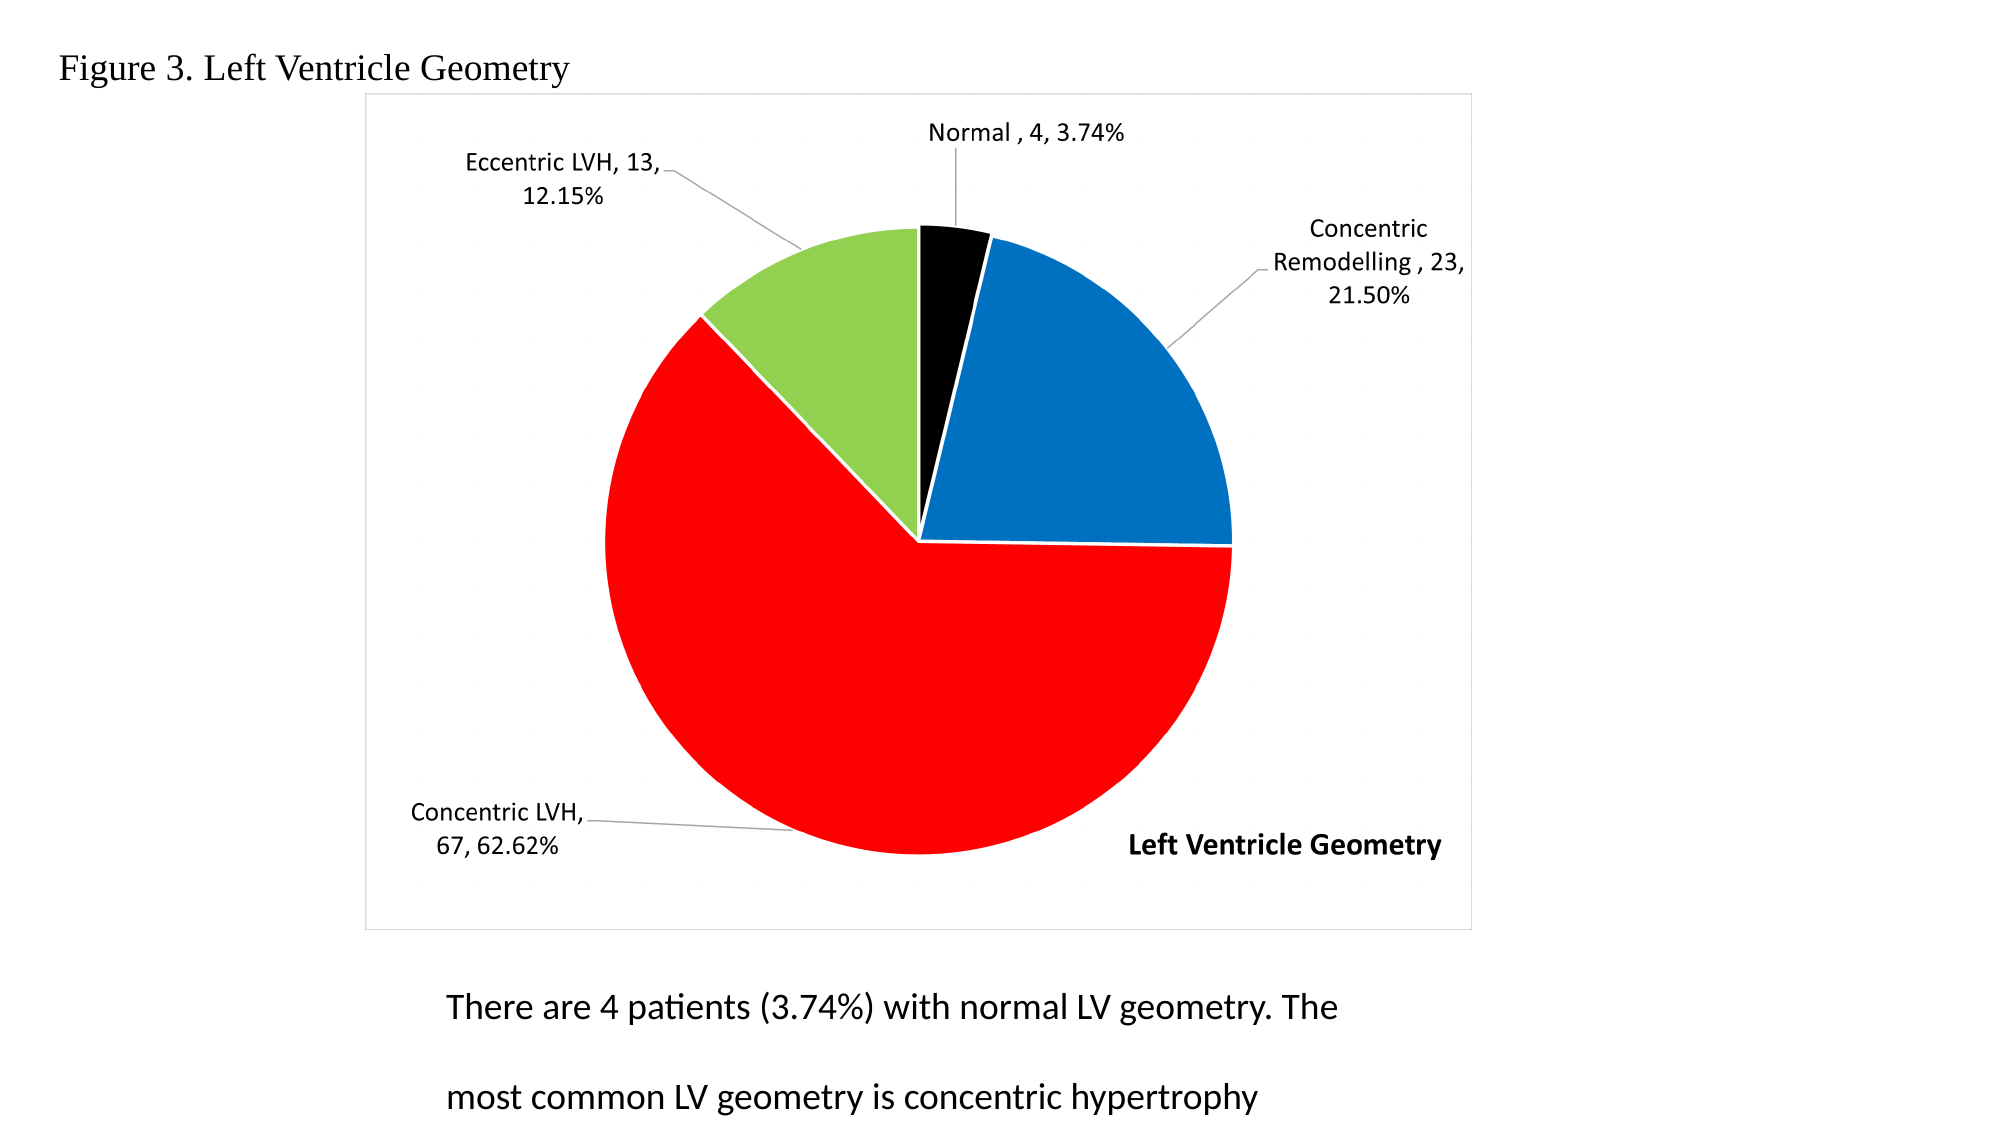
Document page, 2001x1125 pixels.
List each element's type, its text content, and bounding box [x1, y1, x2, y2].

text_box Figure 3. Left Ventricle Geometry [43, 28, 1044, 96]
text_box There are 4 patients (3.74%) with normal LV geometry. The most common LV geometry is concentric hypertrophy [431, 930, 1432, 1125]
picture [365, 93, 1472, 930]
